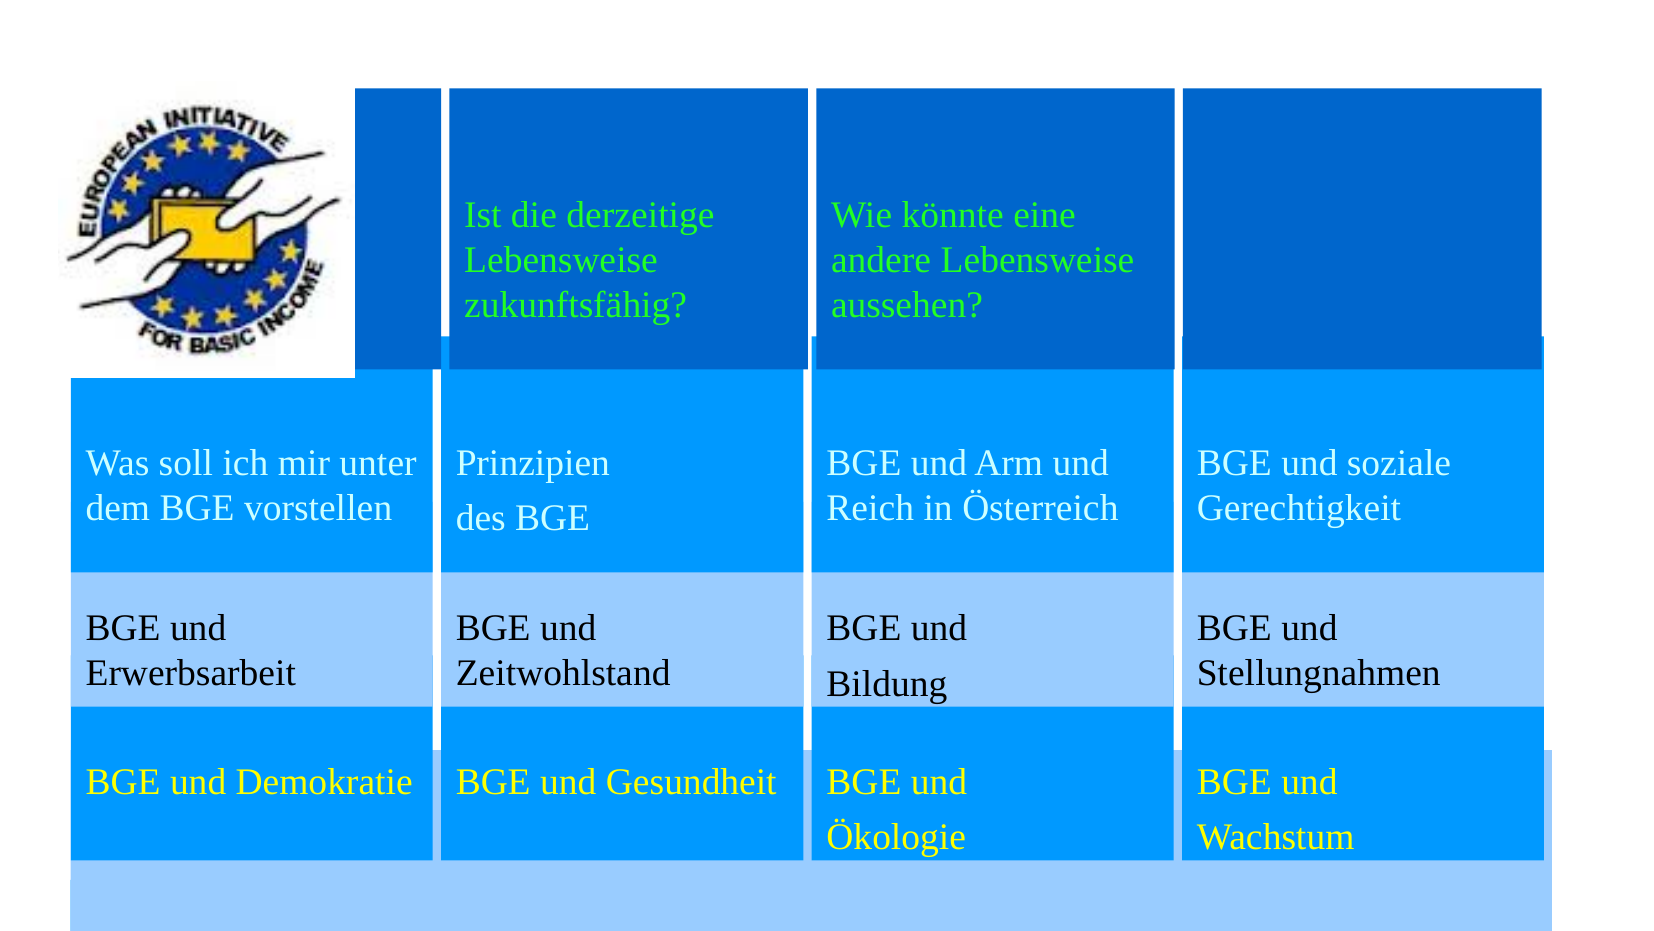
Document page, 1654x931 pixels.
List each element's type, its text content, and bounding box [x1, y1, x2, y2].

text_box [360, 88, 1542, 370]
text_box Die Europäische BürgerInnen - Initiative (EBI) zum BGE auf dem Weg [70, 750, 1552, 931]
picture [58, 81, 355, 379]
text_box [70, 580, 1545, 707]
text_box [70, 715, 1545, 861]
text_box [70, 373, 1545, 573]
